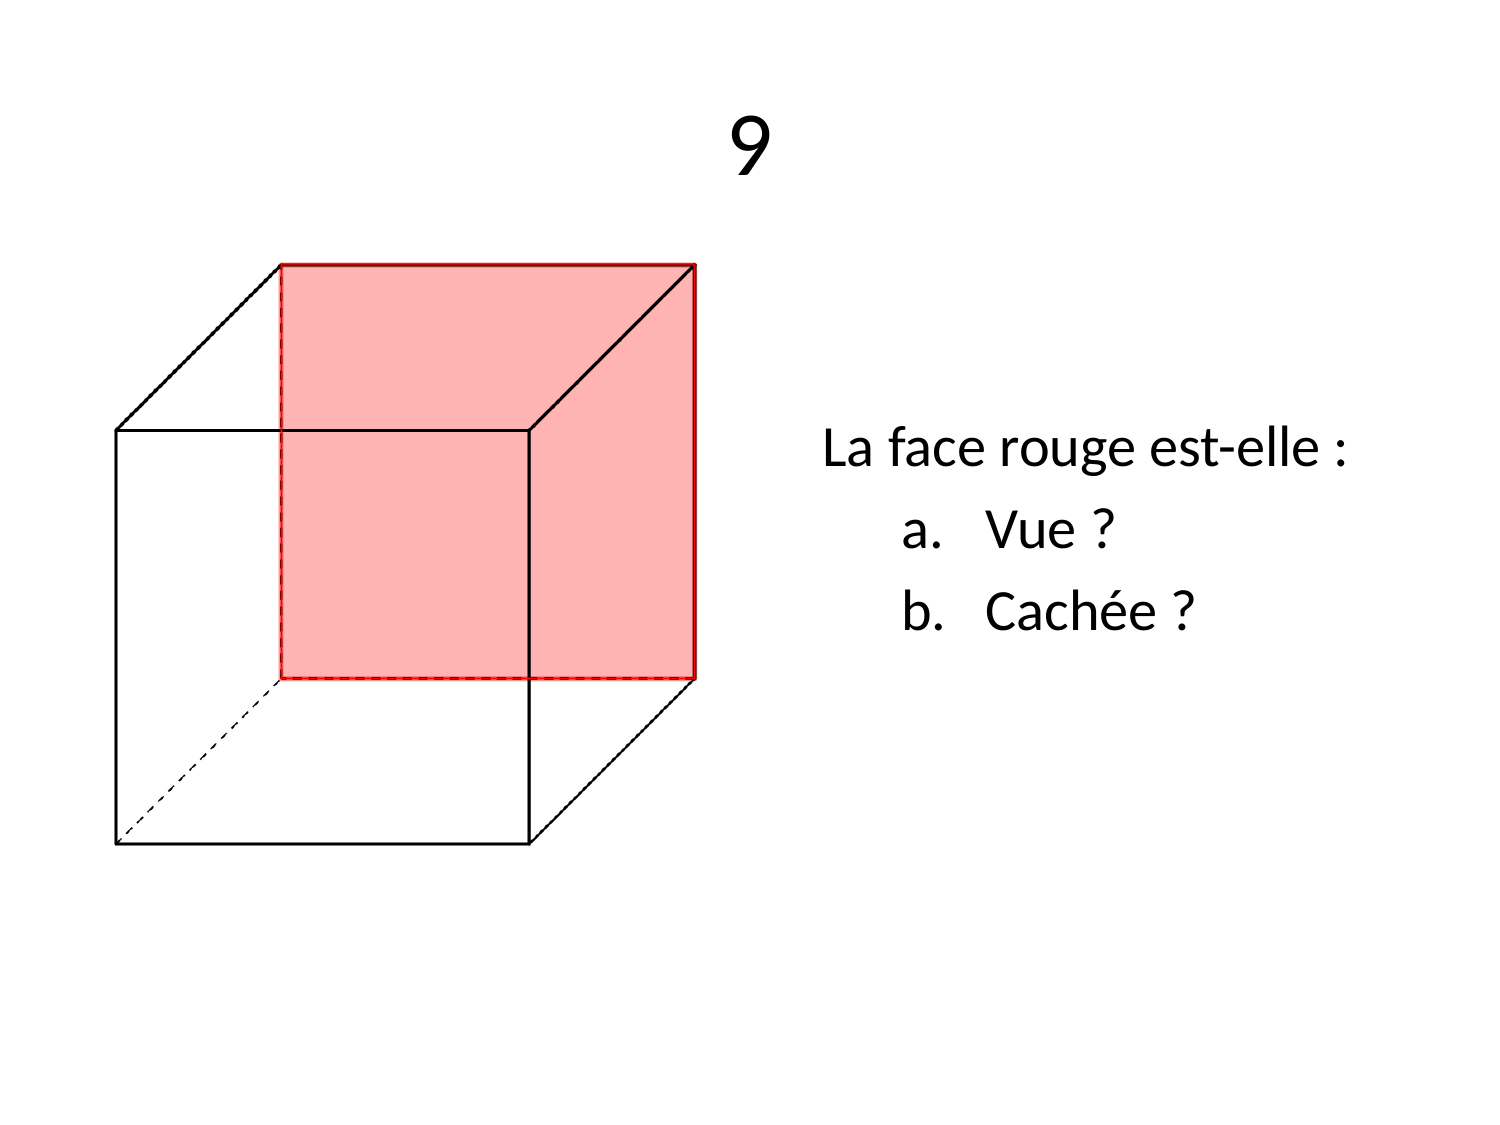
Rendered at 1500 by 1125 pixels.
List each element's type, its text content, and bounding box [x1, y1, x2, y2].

picture [111, 257, 703, 853]
title 9 [75, 45, 1425, 233]
list La face rouge est-elle : Vue ? Cachée ? [753, 317, 1419, 794]
